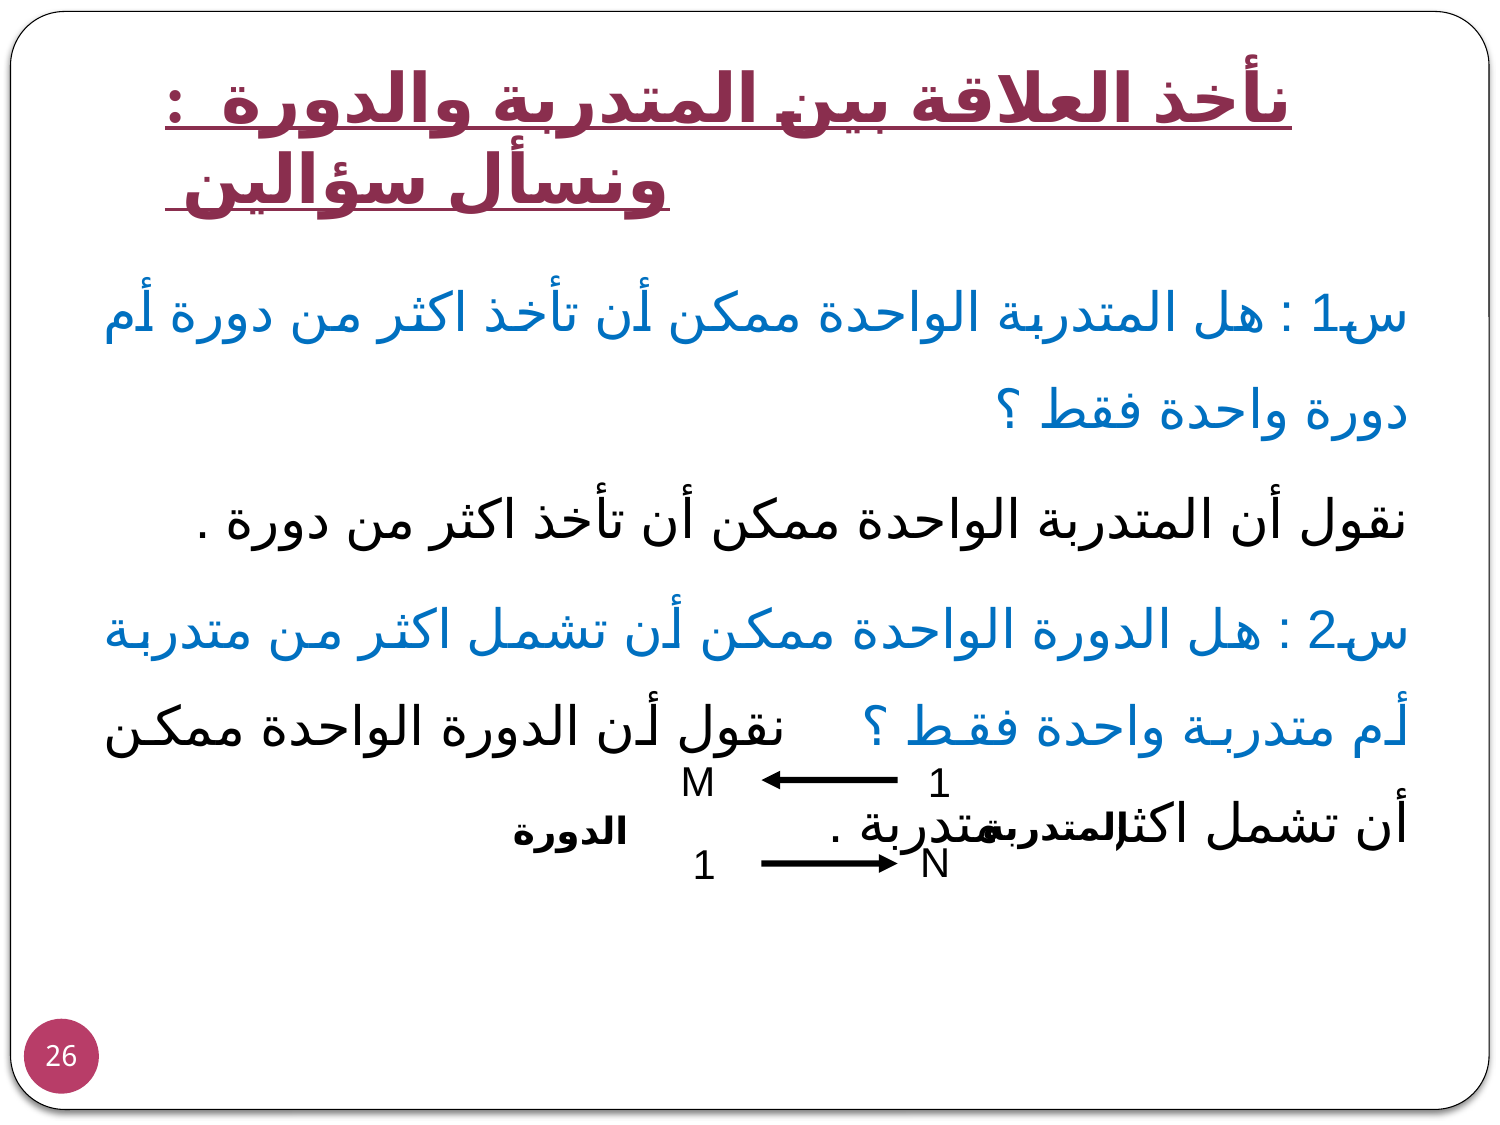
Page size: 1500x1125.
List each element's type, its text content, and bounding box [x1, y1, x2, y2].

title نأخذ العلاقة بين المتدربة والدورة : ونسأل سؤالين [150, 45, 1425, 233]
list س1 : هل المتدربة الواحدة ممكن أن تأخذ اكثر من دورة أم دورة واحدة فقط ؟ نقول أن المتدربة الواحدة ممكن أن تأخذ اكثر من دورة . س2 : هل الدورة الواحدة ممكن أن تشمل اكثر من متدربة أم متدربة واحدة فقط ؟ نقول أن الدورة الواحدة ممكن أن تشمل اكثر من متدربة . فتنتج العلاقة التالية : M:N [88, 237, 1425, 1047]
slide_number 26 [23, 1018, 99, 1094]
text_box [374, 715, 1240, 941]
